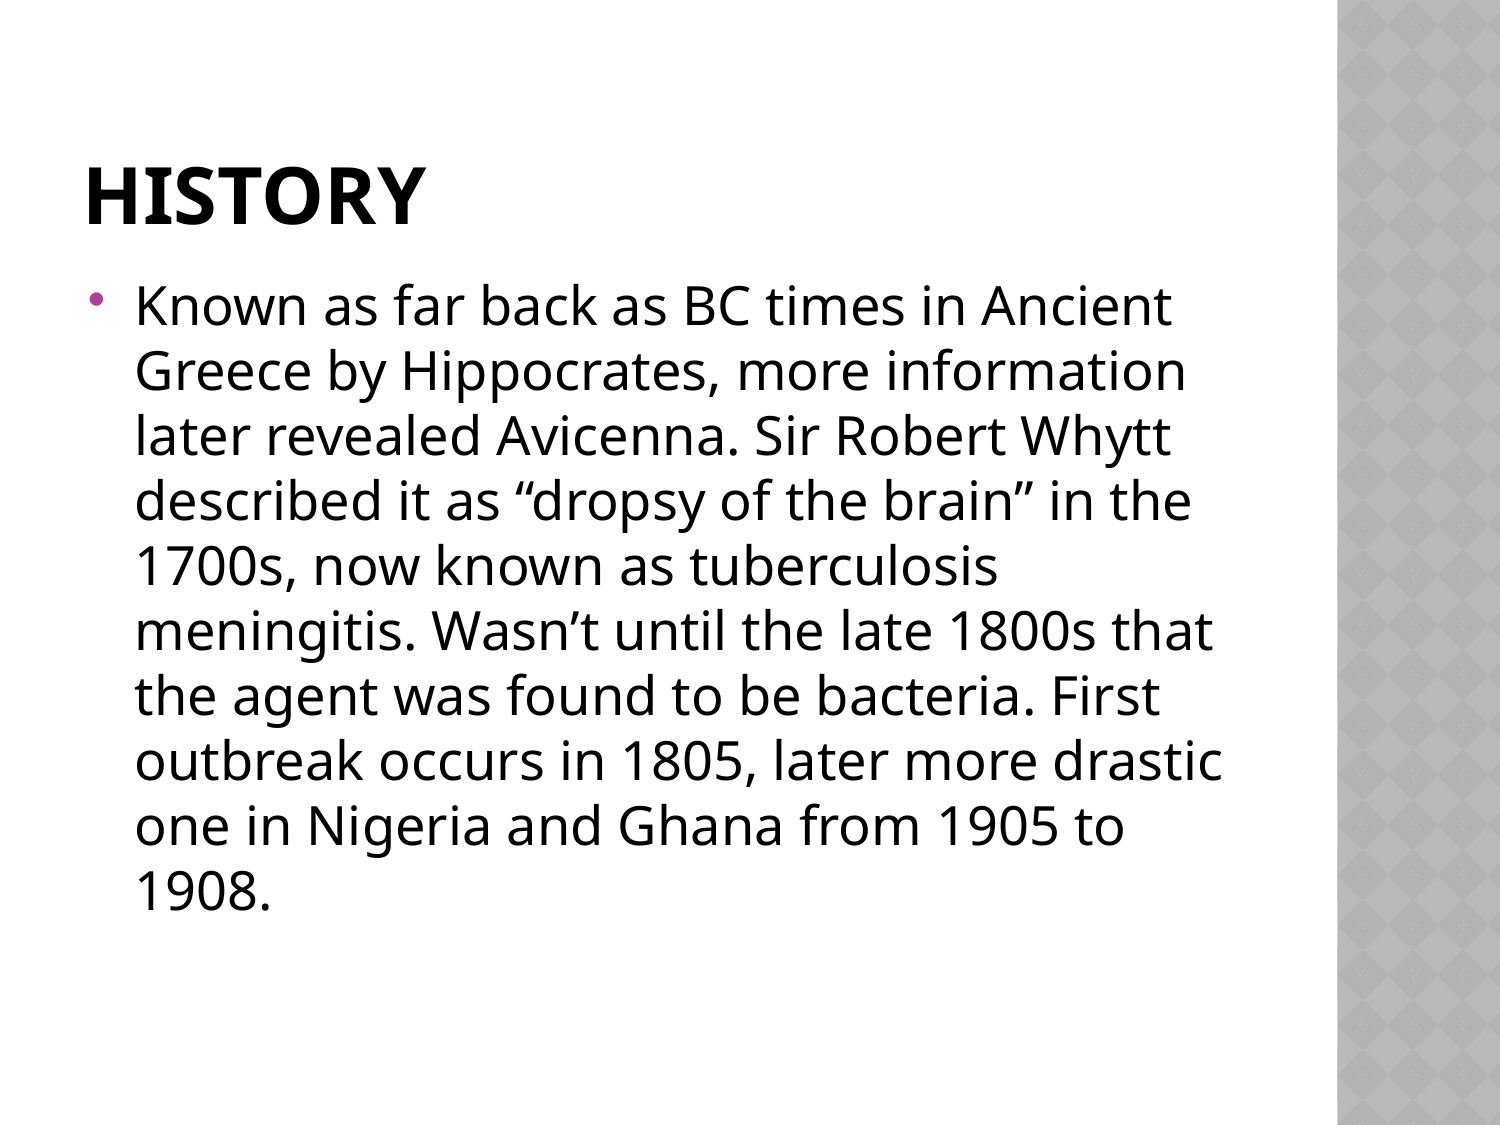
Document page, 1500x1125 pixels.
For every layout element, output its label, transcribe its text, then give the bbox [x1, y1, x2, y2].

list Known as far back as BC times in Ancient Greece by Hippocrates, more information later revealed Avicenna. Sir Robert Whytt described it as “dropsy of the brain” in the 1700s, now known as tuberculosis meningitis. Wasn’t until the late 1800s that the agent was found to be bacteria. First outbreak occurs in 1805, later more drastic one in Nigeria and Ghana from 1905 to 1908. [75, 264, 1263, 1059]
title History [75, 52, 1263, 240]
